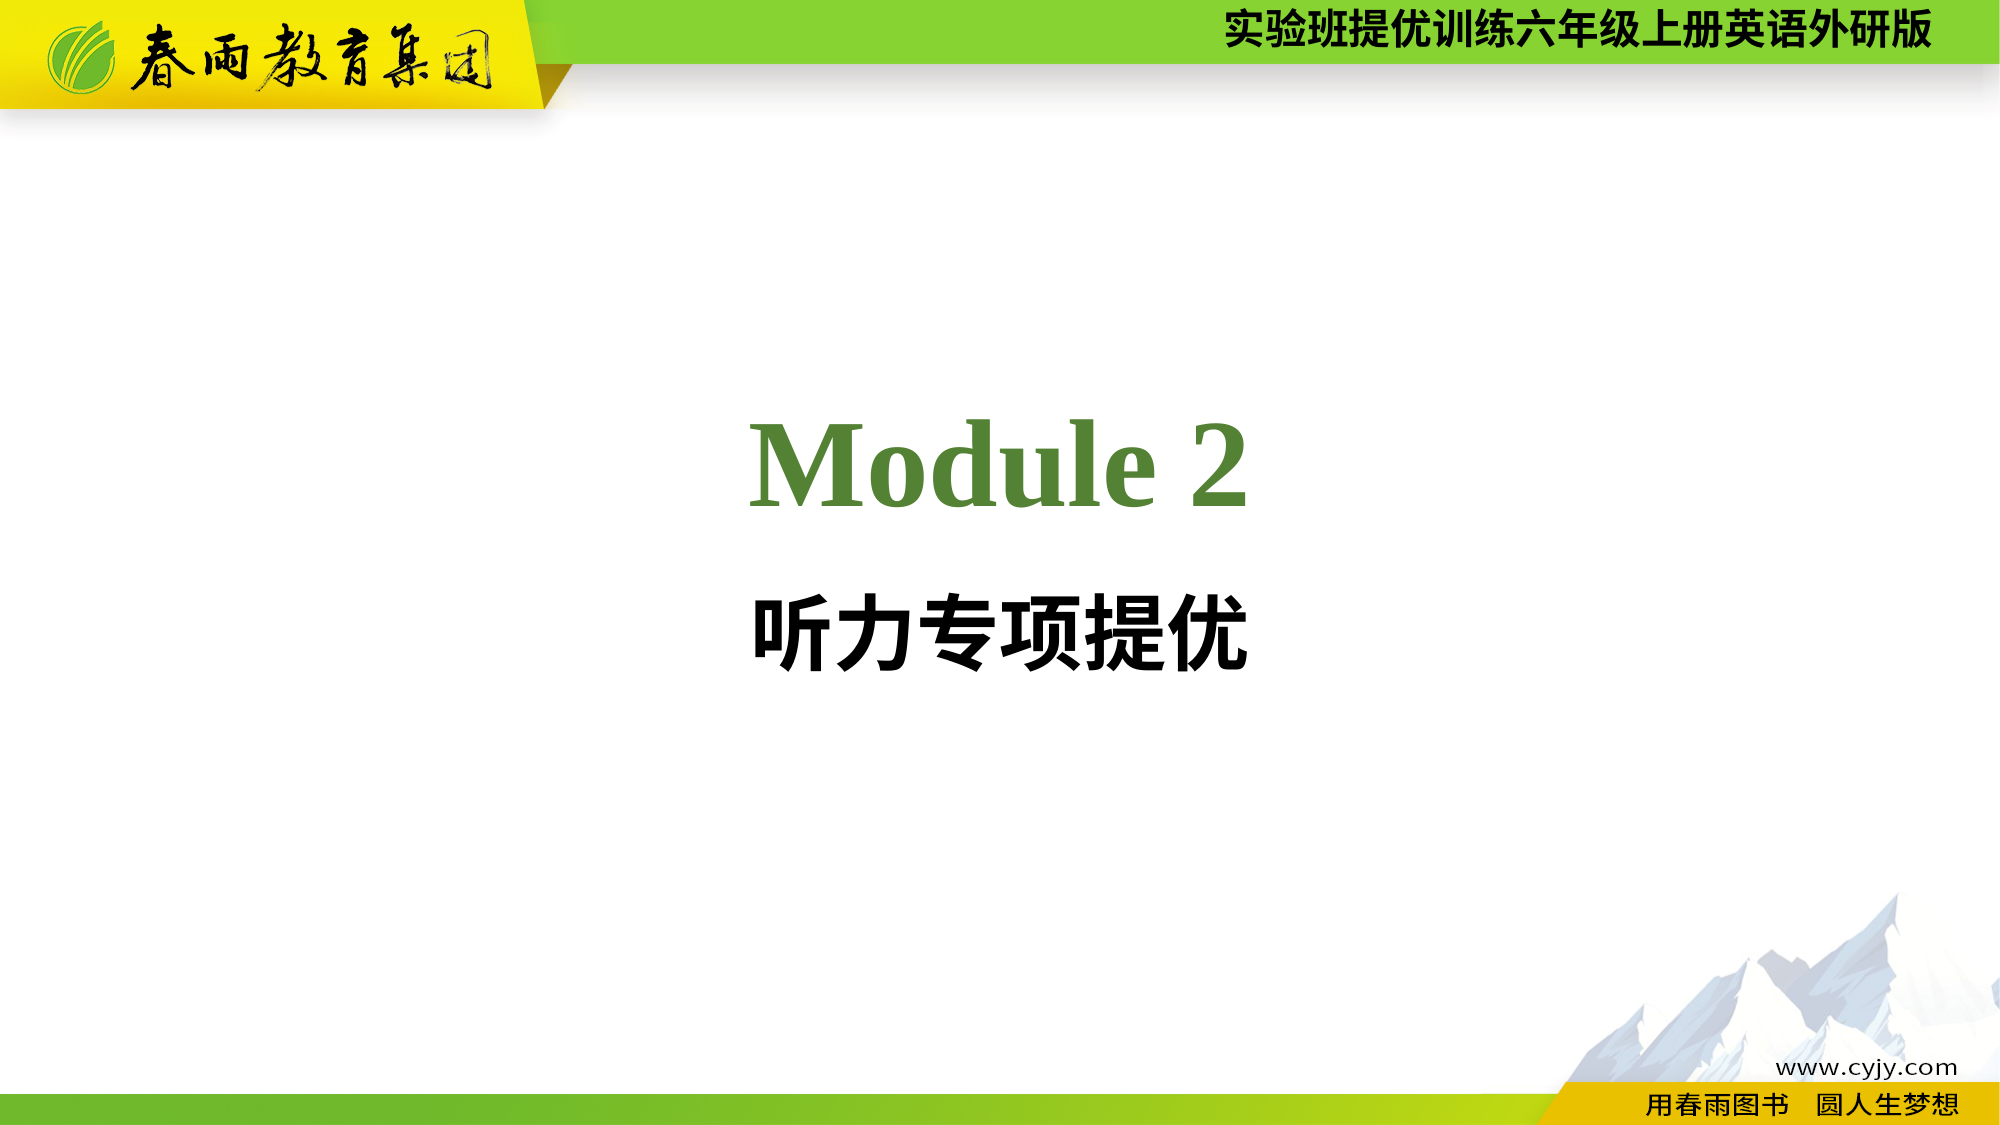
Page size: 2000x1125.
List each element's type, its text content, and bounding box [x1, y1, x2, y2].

text_box Module 2 听力专项提优 [0, 298, 2000, 689]
picture [0, 689, 2000, 1125]
picture [0, 0, 2000, 298]
